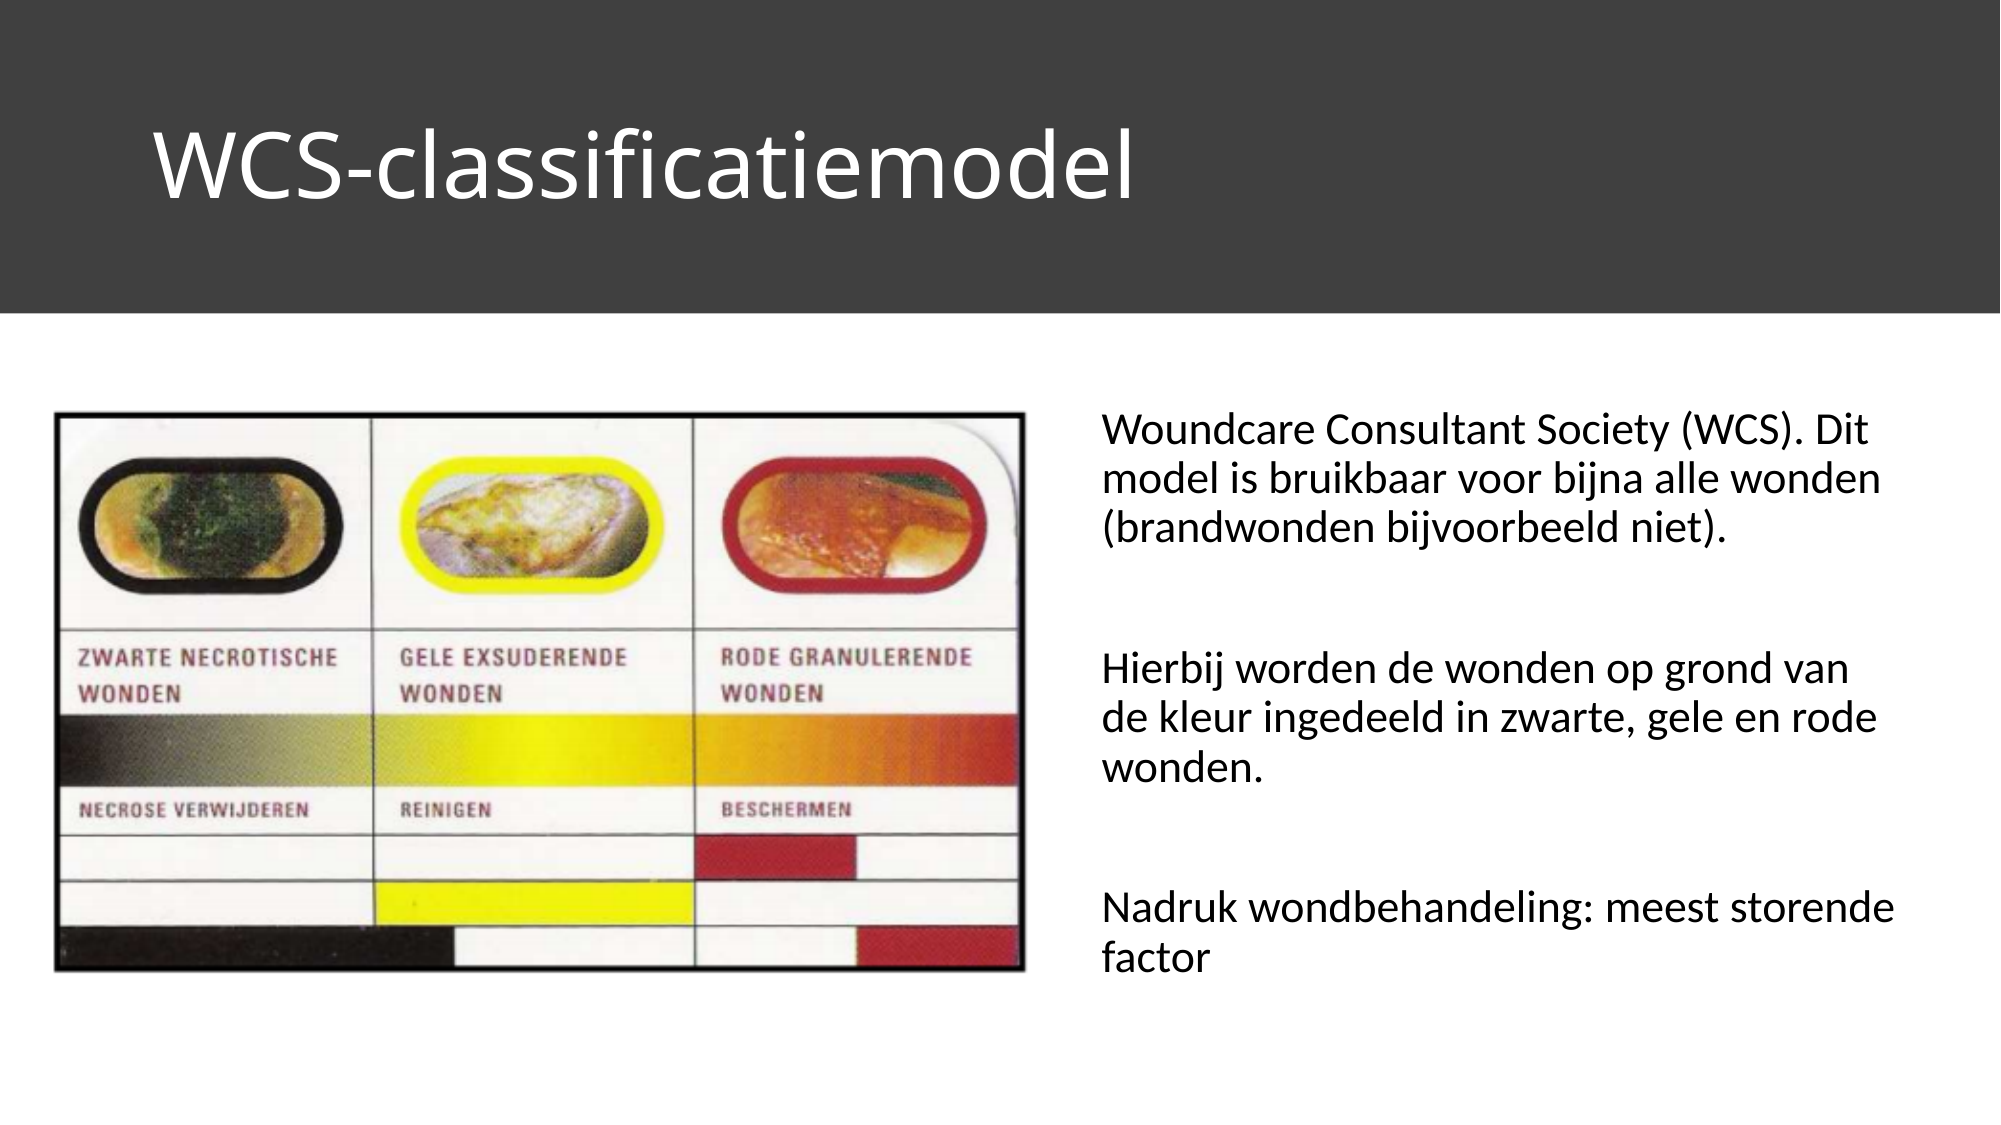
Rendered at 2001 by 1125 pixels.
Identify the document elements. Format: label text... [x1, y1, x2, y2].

picture [53, 394, 1039, 979]
text_box [0, 0, 2000, 314]
title WCS-classificatiemodel [137, 59, 1863, 278]
list Woundcare Consultant Society (WCS). Dit model is bruikbaar voor bijna alle wonden (brandwonden bijvoorbeeld niet). Hierbij worden de wonden op grond van de kleur ingedeeld in zwarte, gele en rode wonden. Nadruk wondbehandeling: meest storende factor [1086, 373, 1912, 1014]
